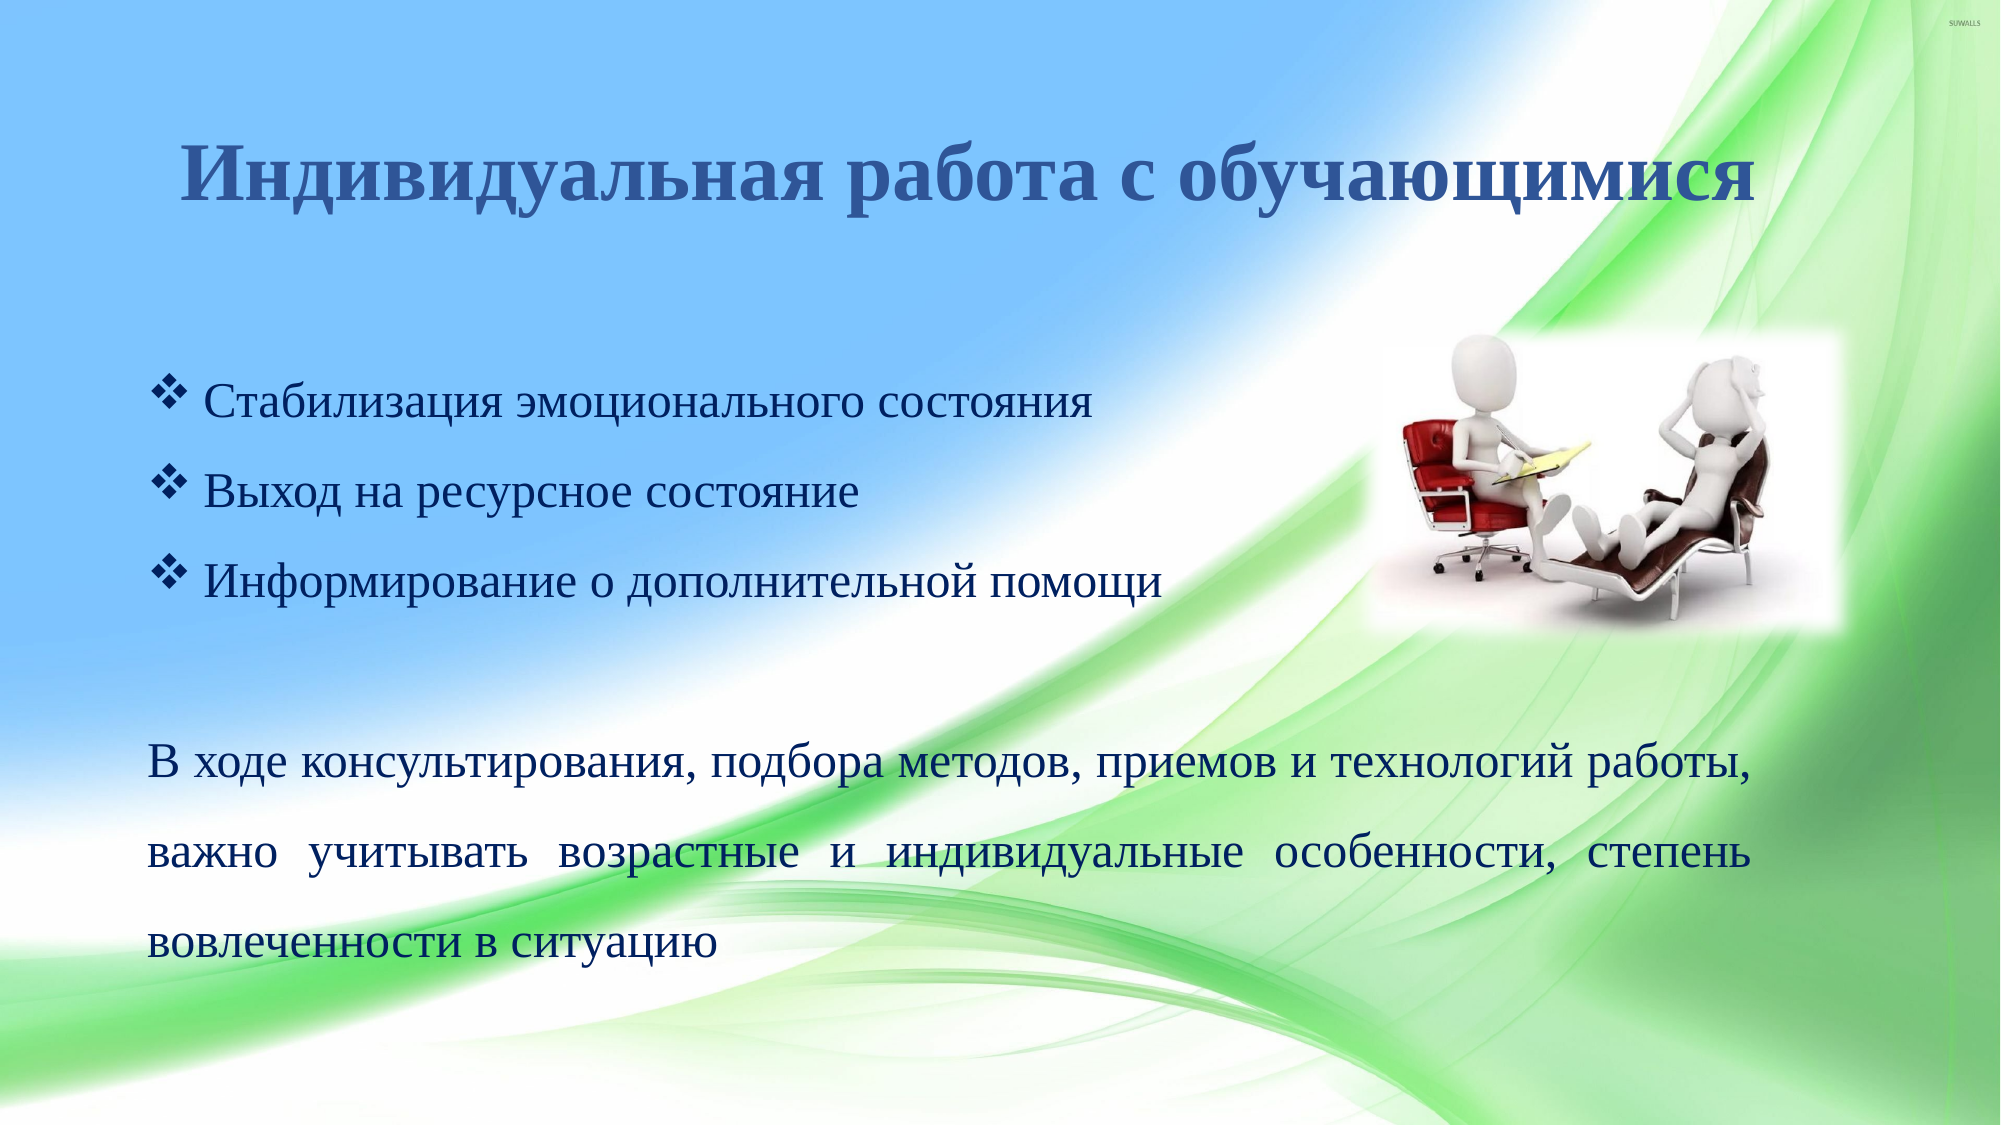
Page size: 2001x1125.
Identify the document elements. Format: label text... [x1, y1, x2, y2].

title Индивидуальная работа с обучающимися [104, 121, 1833, 227]
text_box Стабилизация эмоционального состояния Выход на ресурсное состояние Информирование о дополнительной помощи В ходе консультирования, подбора методов, приемов и технологий работы, важно учитывать возрастные и индивидуальные особенности, степень вовлеченности в ситуацию [132, 330, 1767, 976]
picture [0, 0, 2001, 1125]
